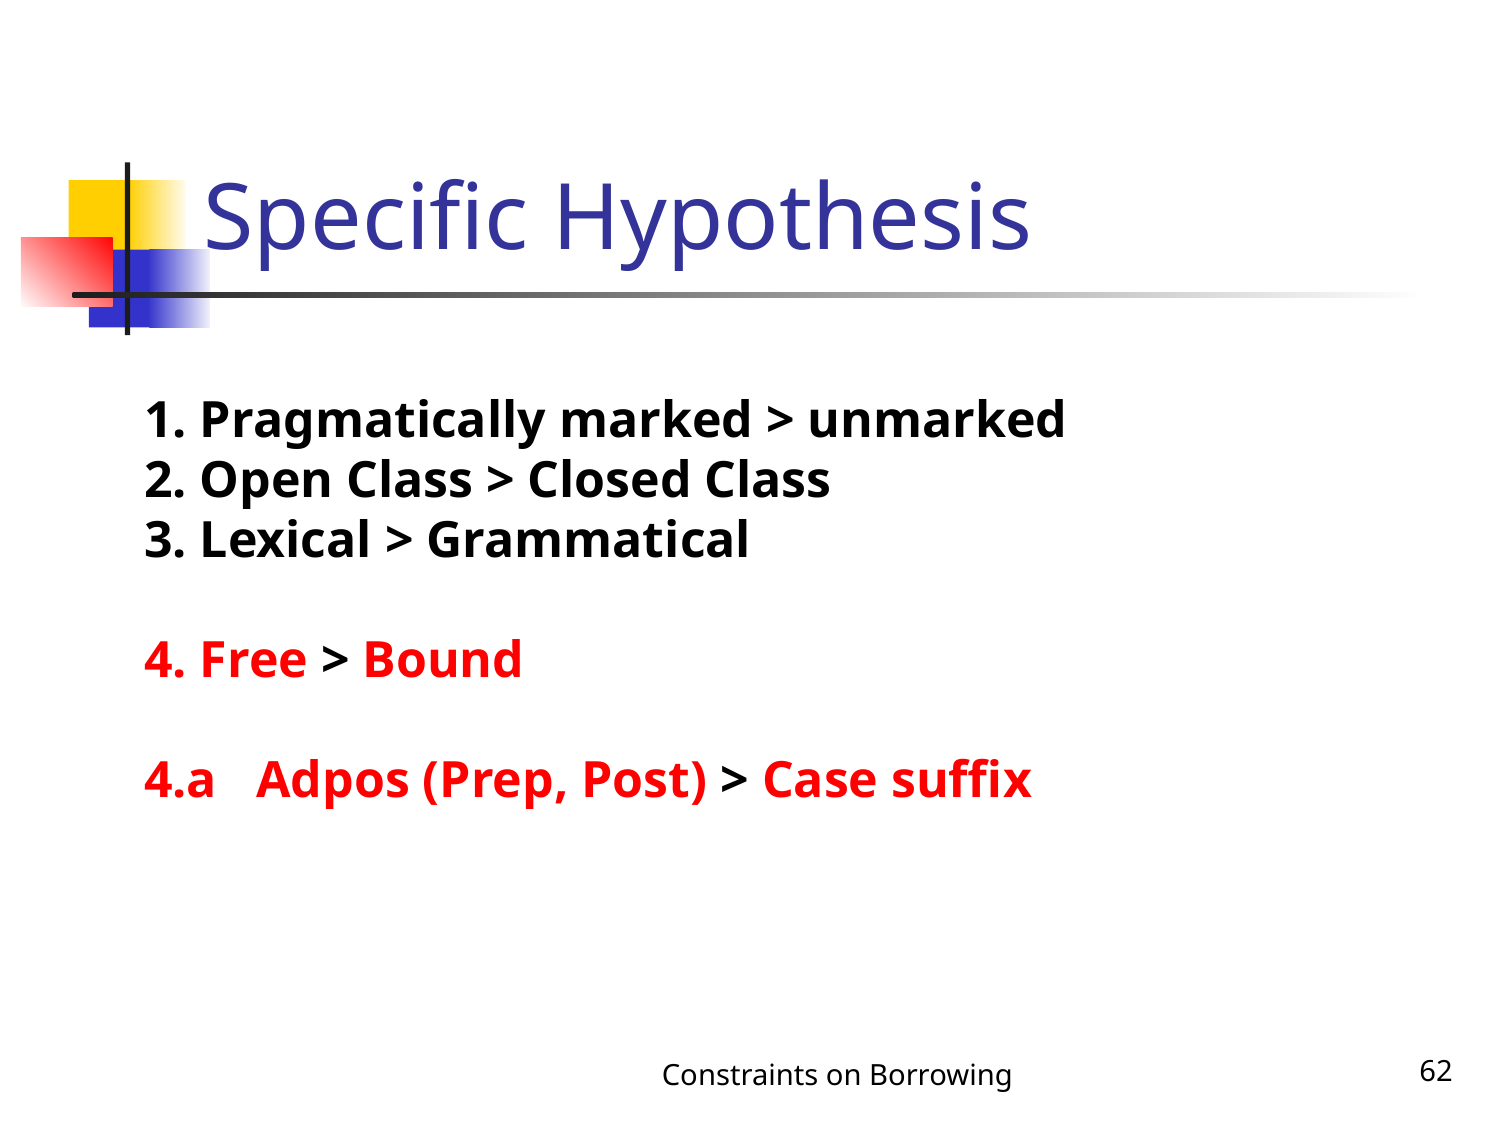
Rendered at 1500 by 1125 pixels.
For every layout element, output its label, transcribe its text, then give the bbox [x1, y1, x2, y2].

slide_number 62 [1154, 1023, 1468, 1100]
title Specific Hypothesis [188, 34, 1468, 276]
footer Constraints on Borrowing [599, 1023, 1076, 1100]
text_box 1. Pragmatically marked > unmarked 2. Open Class > Closed Class 3. Lexical > Grammatical 4. Free > Bound 4.a Adpos (Prep, Post) > Case suffix [129, 380, 1233, 816]
